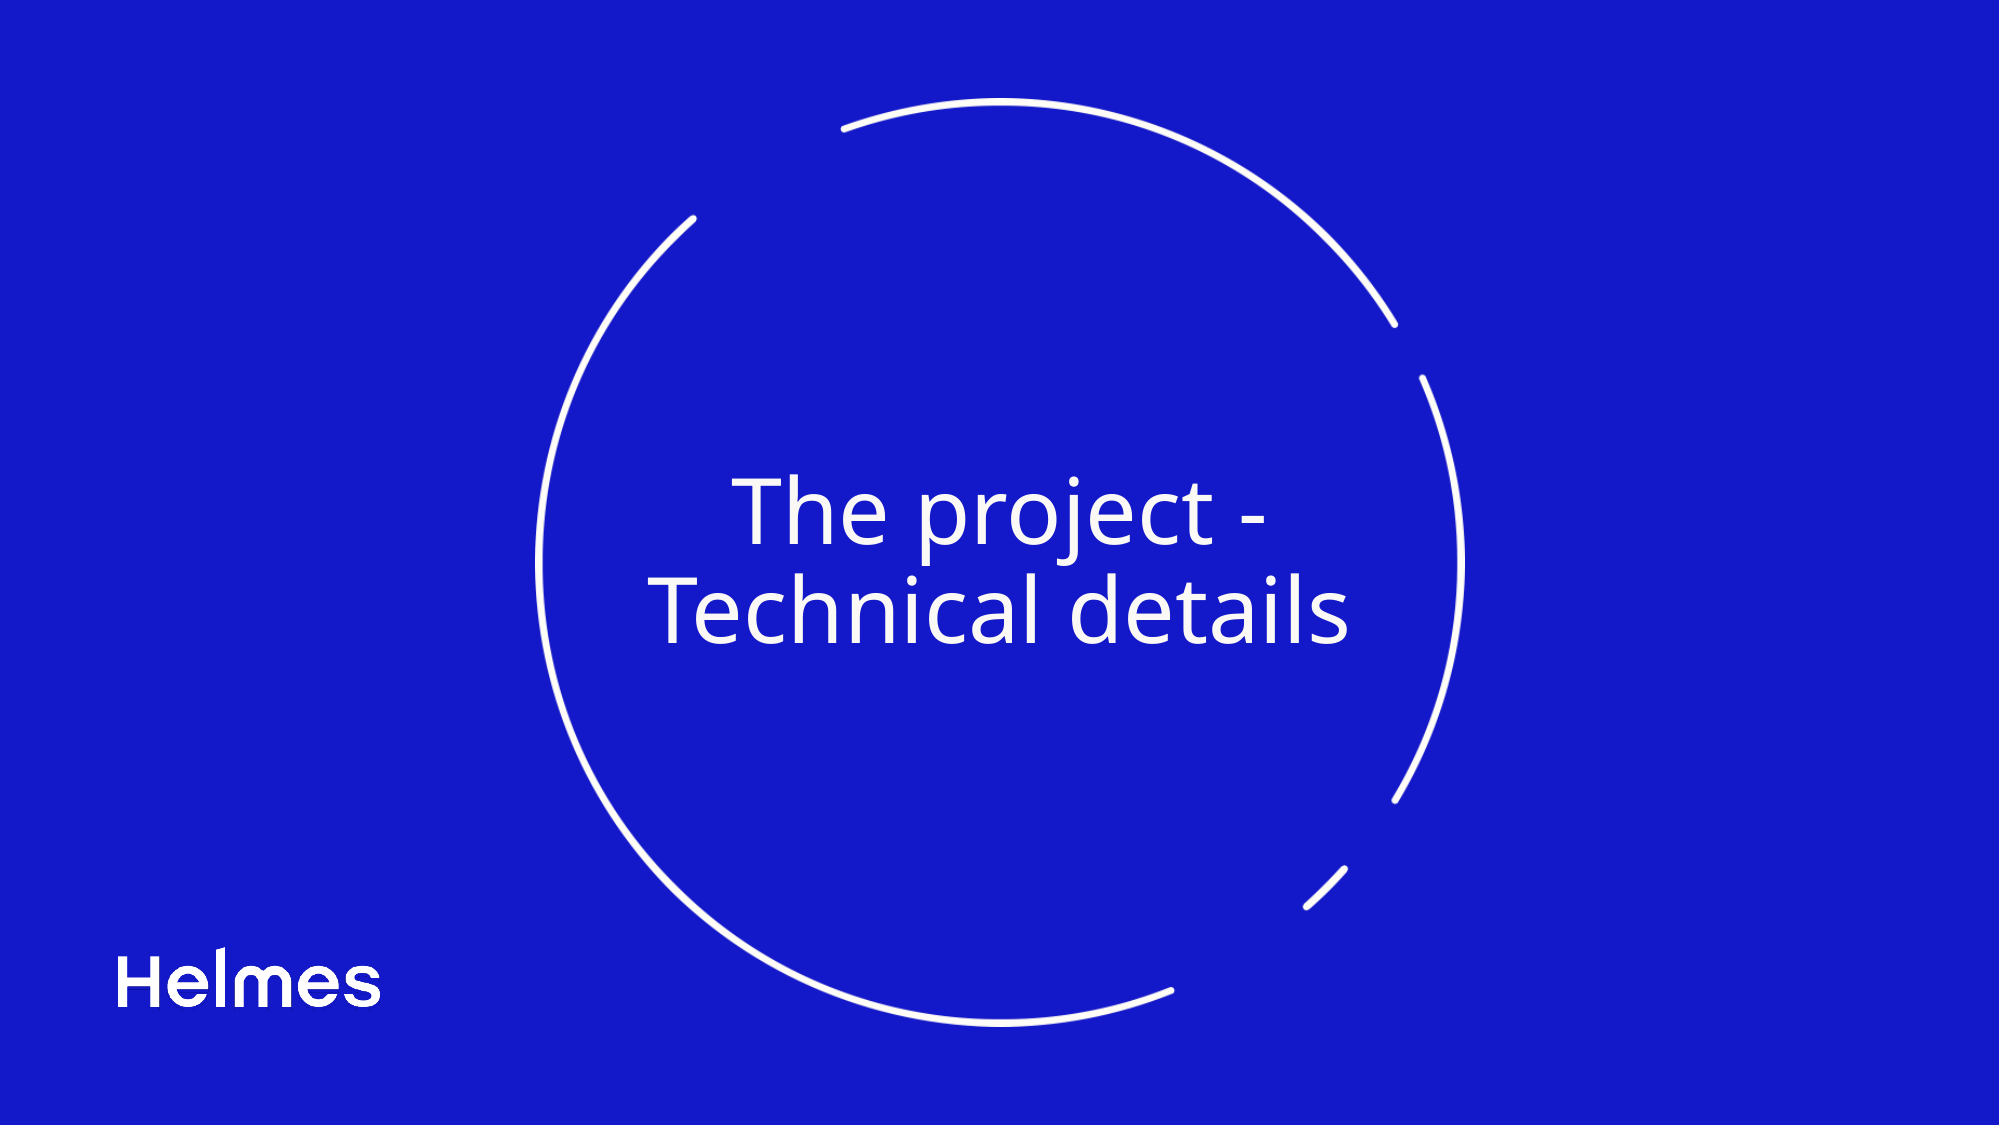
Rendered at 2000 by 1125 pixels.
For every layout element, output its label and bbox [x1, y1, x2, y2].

picture [118, 947, 380, 1010]
picture [535, 98, 1465, 1027]
